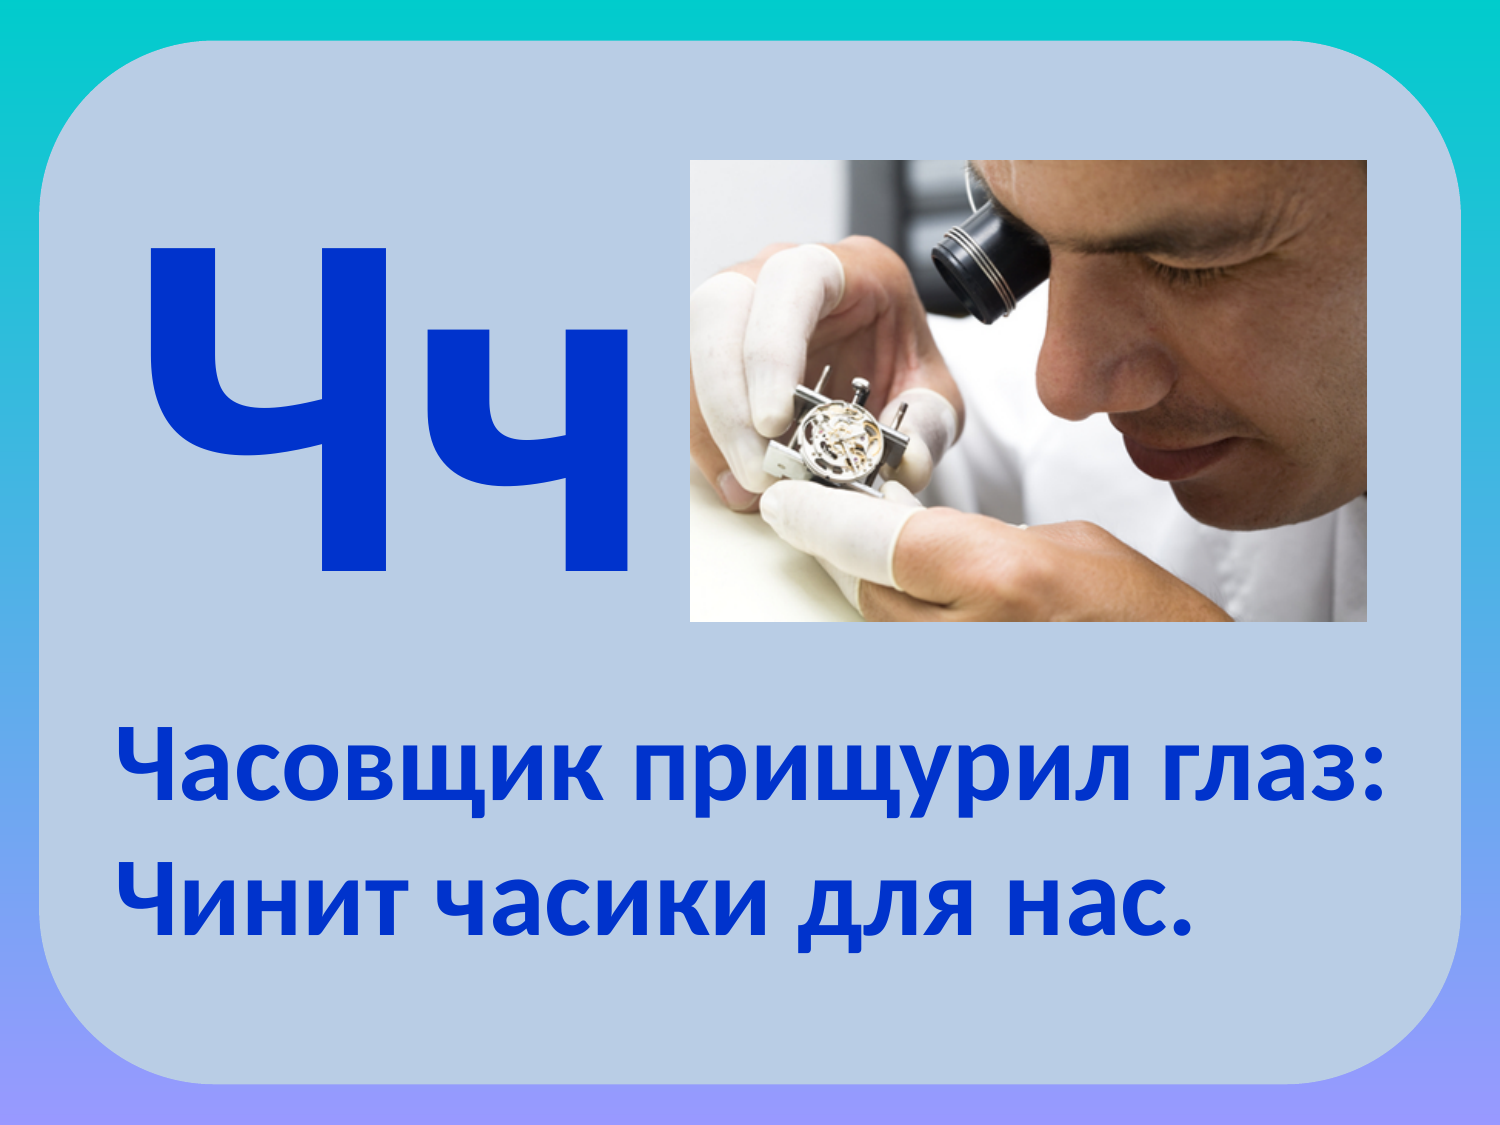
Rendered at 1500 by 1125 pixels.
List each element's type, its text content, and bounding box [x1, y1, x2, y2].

picture [690, 160, 1367, 622]
text_box Чч [114, 66, 672, 679]
text_box Часовщик прищурил глаз: Чинит часики для нас. [100, 680, 1500, 966]
text_box [39, 40, 1461, 1085]
